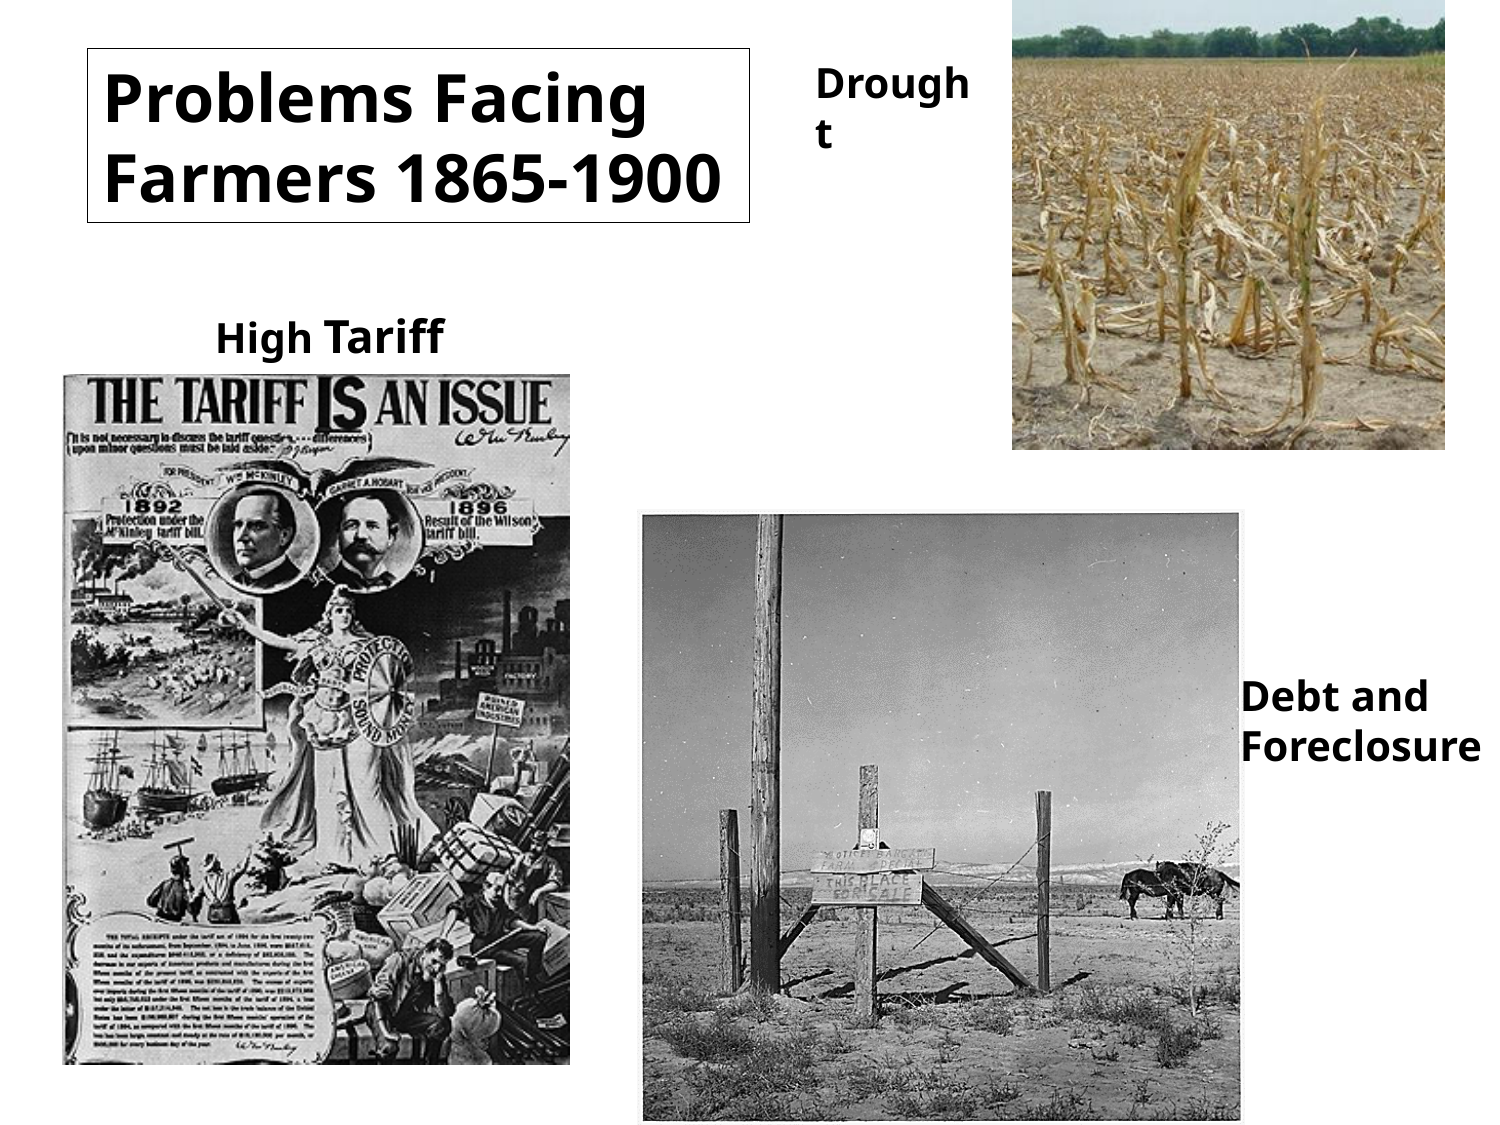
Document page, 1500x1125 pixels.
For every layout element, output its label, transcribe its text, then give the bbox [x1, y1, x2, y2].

picture [637, 509, 1245, 1125]
text_box Problems Facing Farmers 1865-1900 [87, 48, 750, 223]
text_box High Tariff [200, 299, 625, 370]
text_box Drought [800, 49, 1000, 165]
picture [1012, 0, 1446, 451]
picture [62, 374, 571, 1066]
text_box Debt and Foreclosure [1250, 662, 1500, 778]
